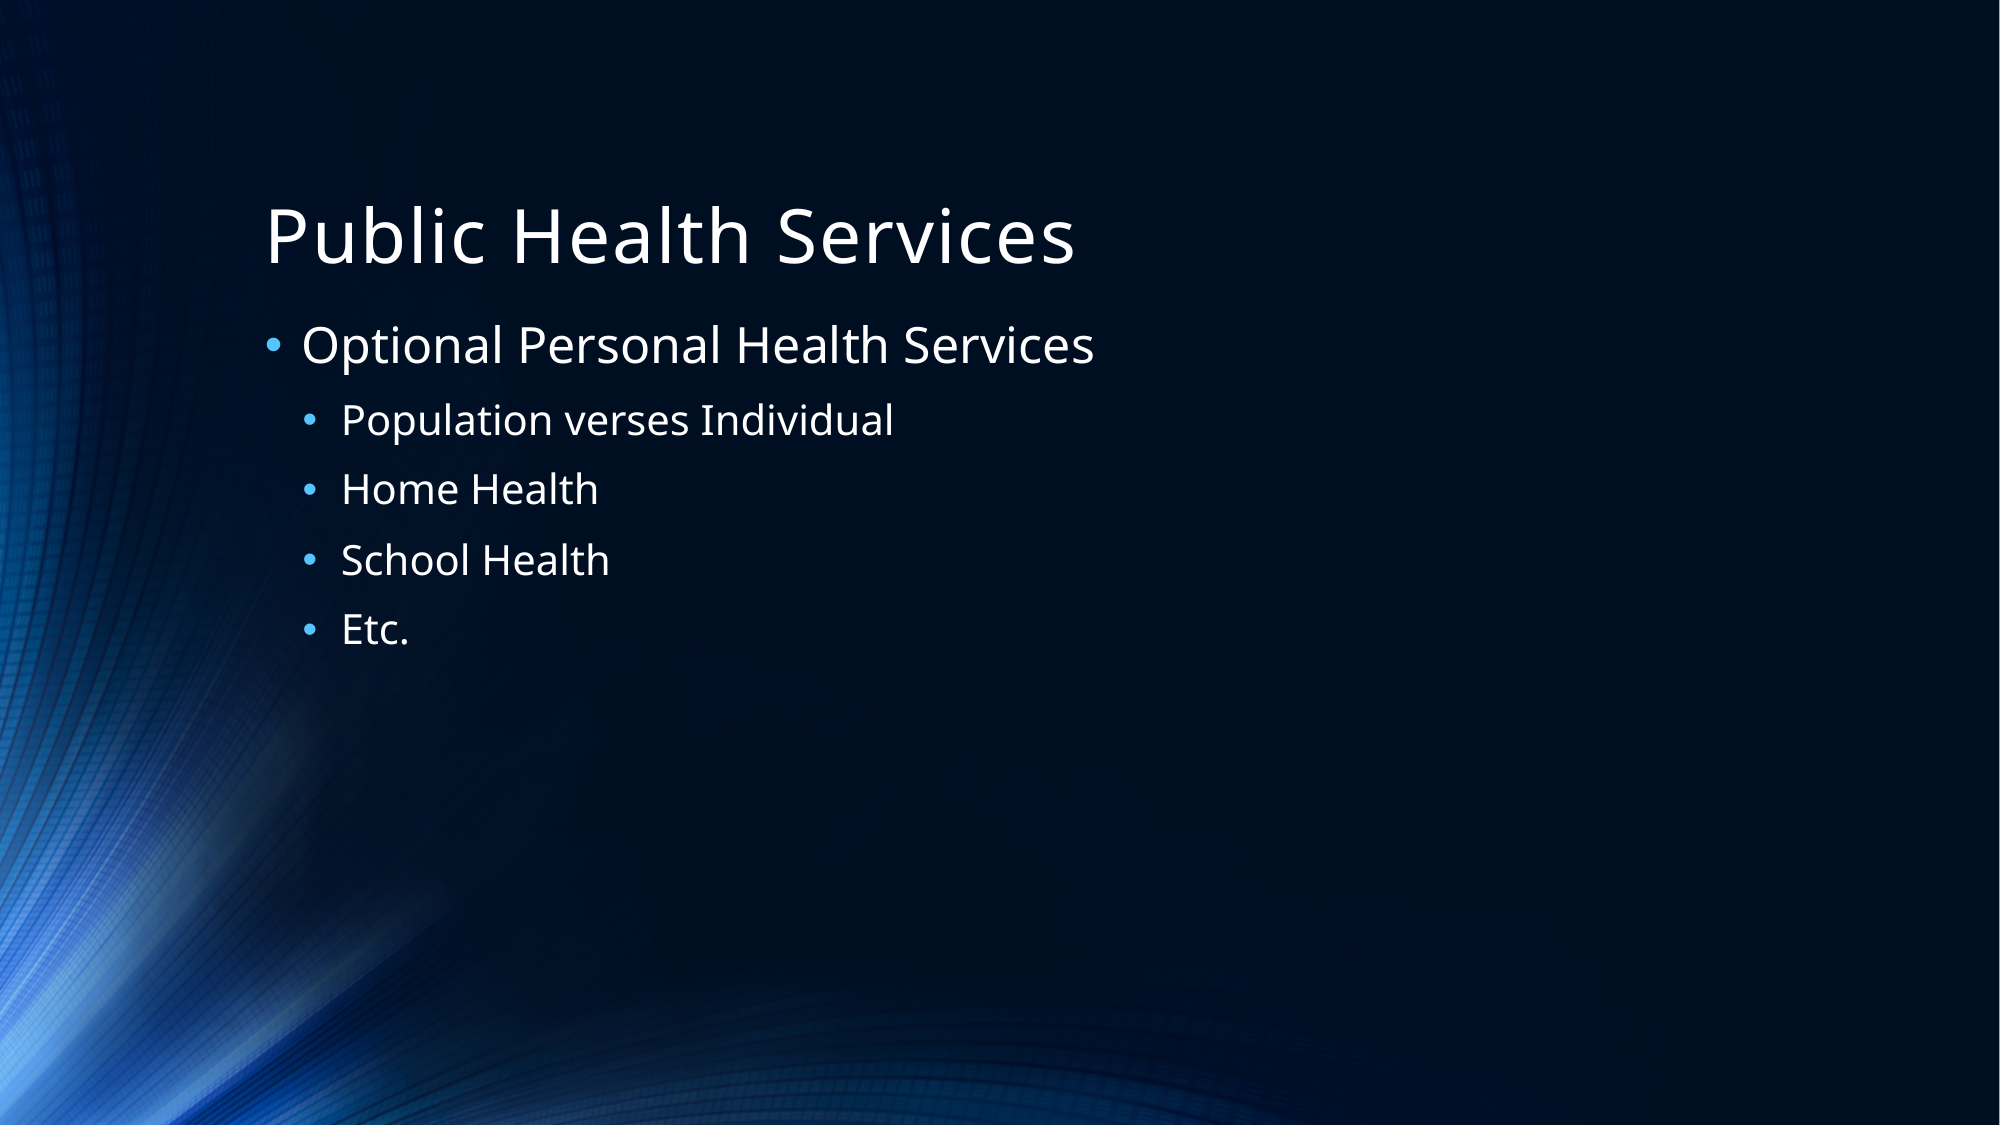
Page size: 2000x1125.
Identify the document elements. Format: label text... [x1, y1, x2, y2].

picture [0, 0, 2000, 1125]
list Optional Personal Health Services Population verses Individual Home Health School Health Etc. [249, 312, 1749, 988]
title Public Health Services [249, 62, 1750, 288]
